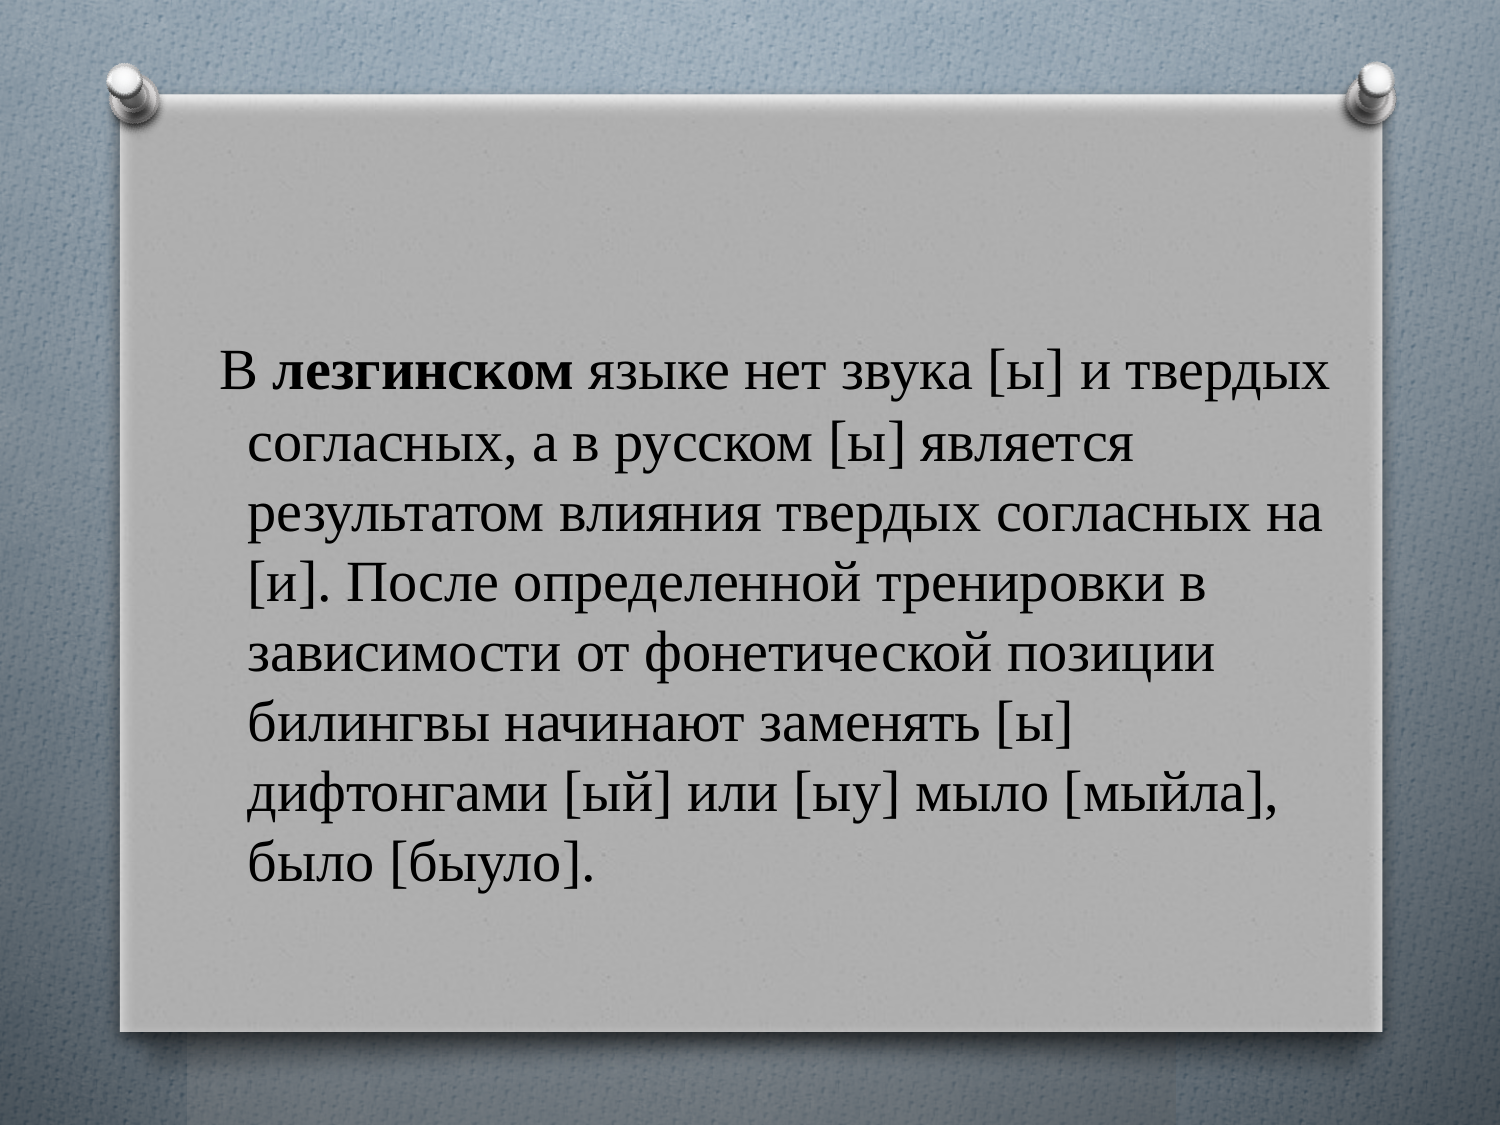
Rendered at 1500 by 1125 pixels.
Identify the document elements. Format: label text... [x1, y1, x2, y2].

list В лезгинском языке нет звука [ы] и твердых согласных, а в русском [ы] является результатом влияния твердых согласных на [и]. После определенной тренировки в зависимости от фонетической позиции билингвы начинают заменять [ы] дифтонгами [ый] или [ыу] мыло [мыйла], было [быуло]. [187, 128, 1348, 939]
picture [75, 29, 198, 153]
picture [1317, 35, 1439, 156]
